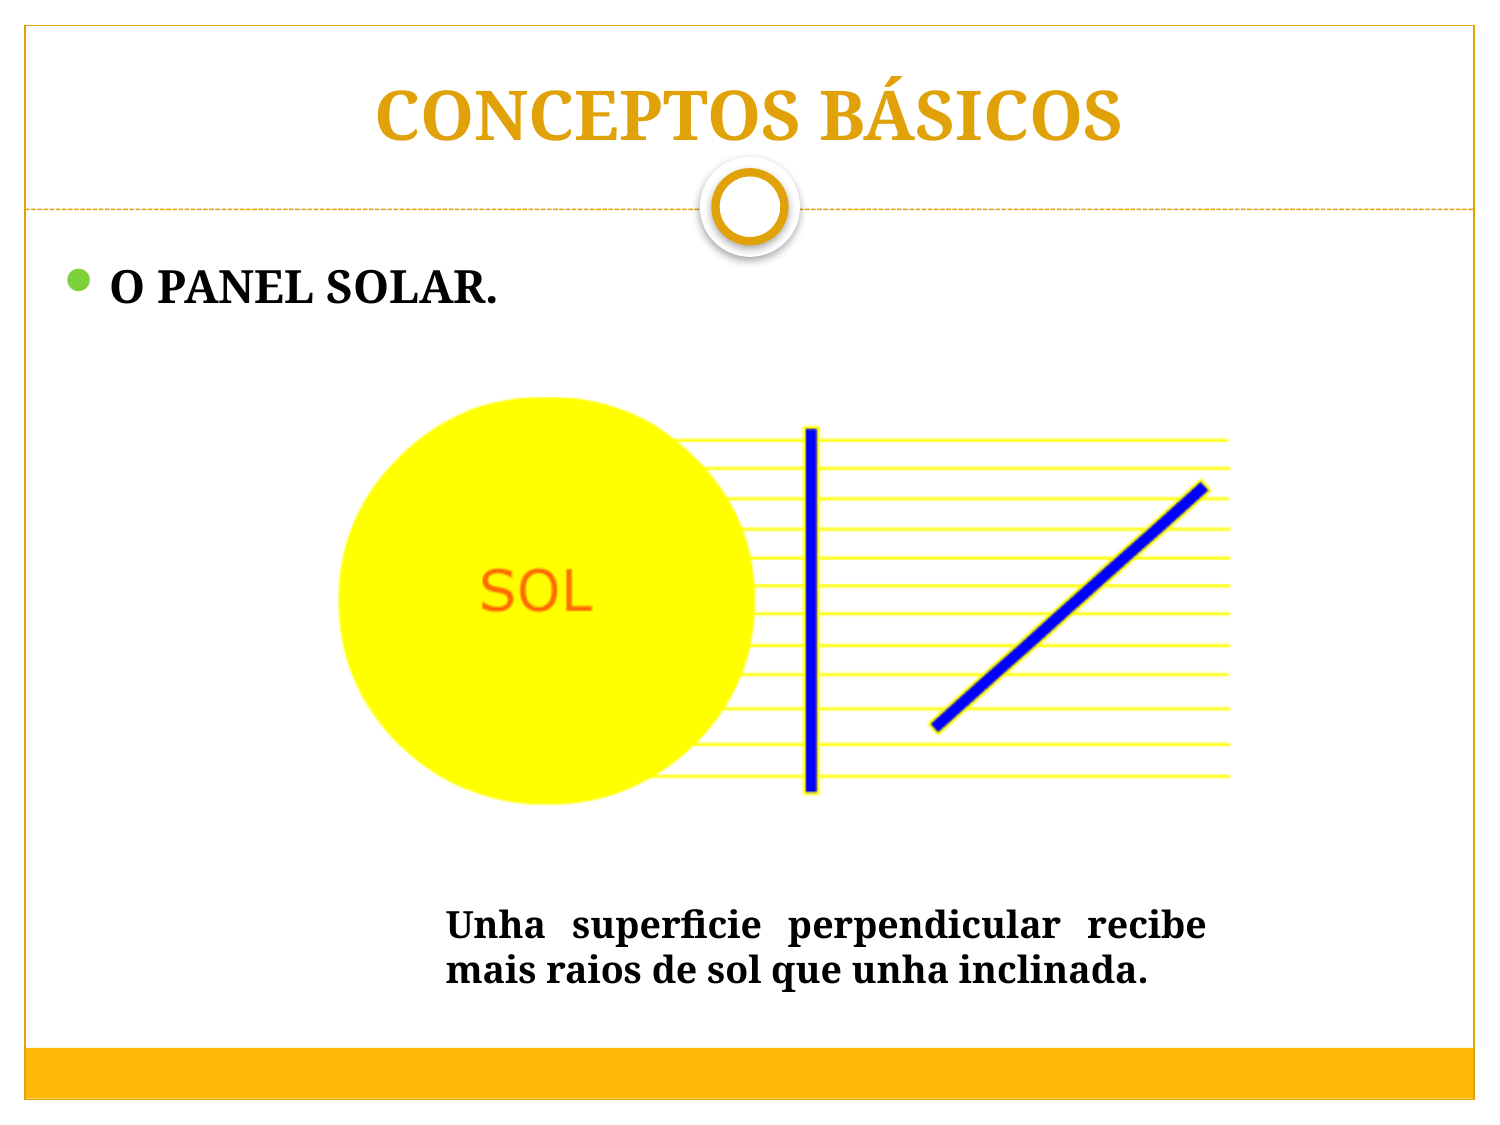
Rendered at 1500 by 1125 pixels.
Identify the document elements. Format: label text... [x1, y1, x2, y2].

picture [312, 396, 1291, 811]
text_box Unha superficie perpendicular recibe mais raios de sol que unha inclinada. [431, 893, 1223, 998]
list O PANEL SOLAR. [49, 250, 1445, 1001]
title CONCEPTOS BÁSICOS [49, 37, 1450, 162]
